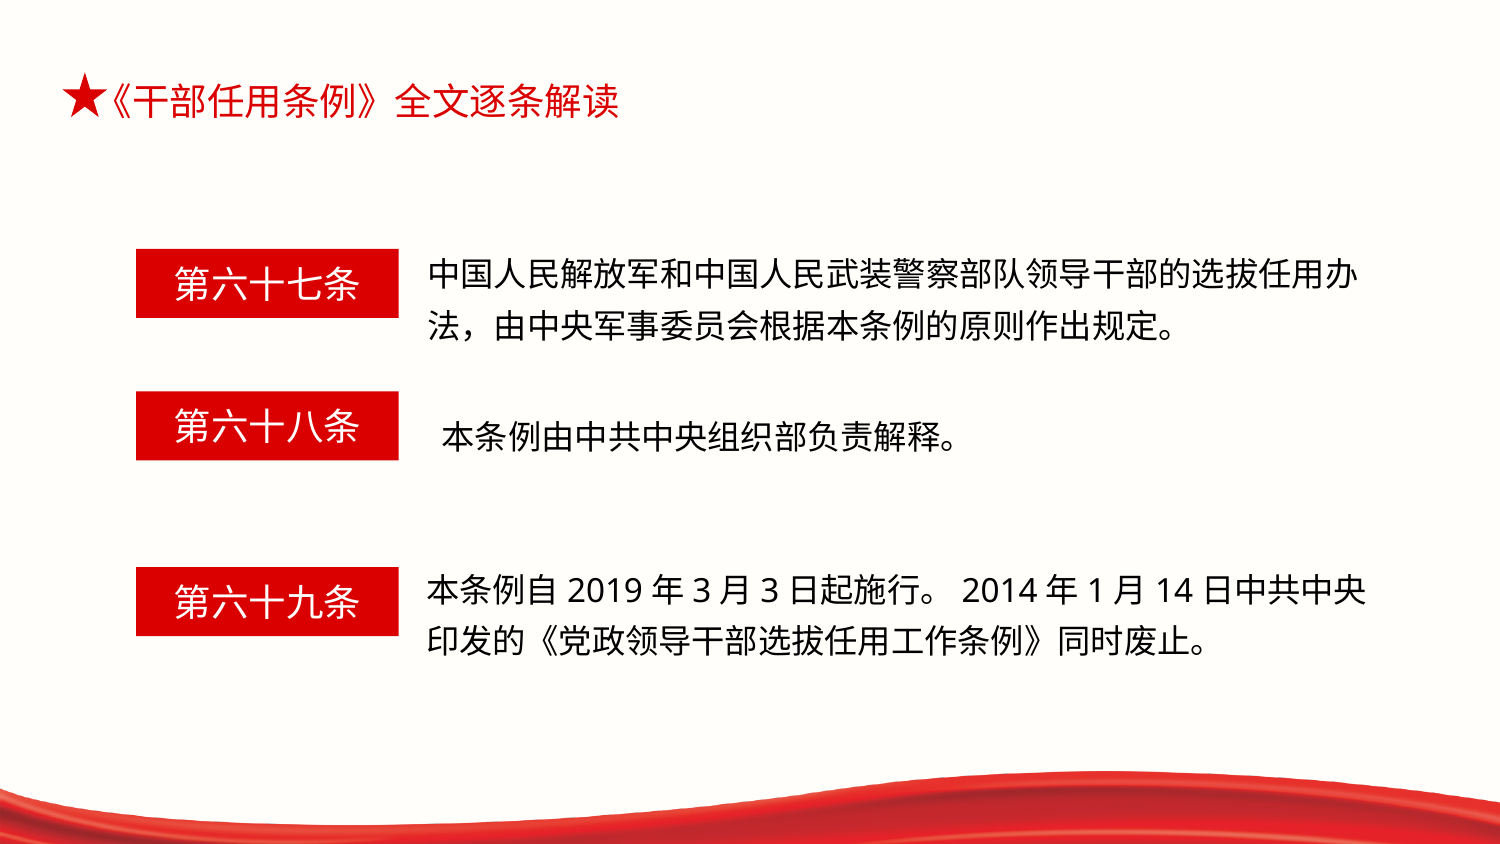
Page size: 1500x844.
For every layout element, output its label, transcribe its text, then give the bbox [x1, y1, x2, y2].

picture [0, 771, 1500, 844]
text_box 本条例由中共中央组织部负责解释。 [427, 396, 1413, 464]
text_box 第六十九条 [136, 567, 399, 637]
text_box 第六十八条 [136, 391, 399, 461]
text_box 中国人民解放军和中国人民武装警察部队领导干部的选拔任用办法，由中央军事委员会根据本条例的原则作出规定。 [412, 234, 1398, 353]
text_box 本条例自2019年3月3日起施行。2014年1月14日中共中央印发的《党政领导干部选拔任用工作条例》同时废止。 [411, 549, 1397, 668]
text_box 第六十七条 [136, 248, 399, 318]
